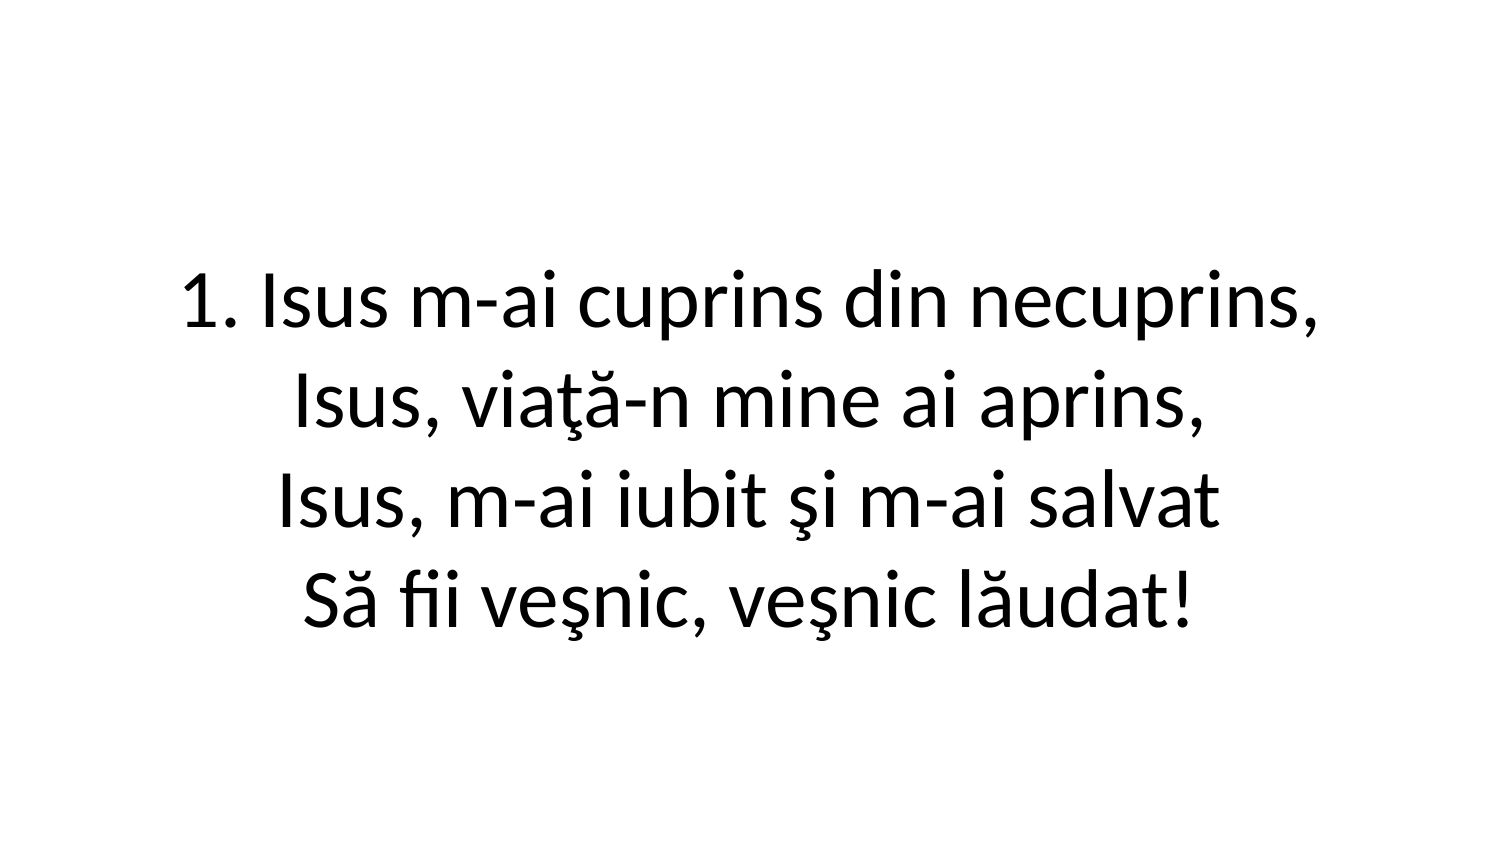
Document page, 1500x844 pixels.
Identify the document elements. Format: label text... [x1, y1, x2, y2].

text_box 1. Isus m-ai cuprins din necuprins, Isus, viaţă-n mine ai aprins, Isus, m-ai iubit şi m-ai salvat Să fii veşnic, veşnic lăudat! [162, 192, 1337, 652]
